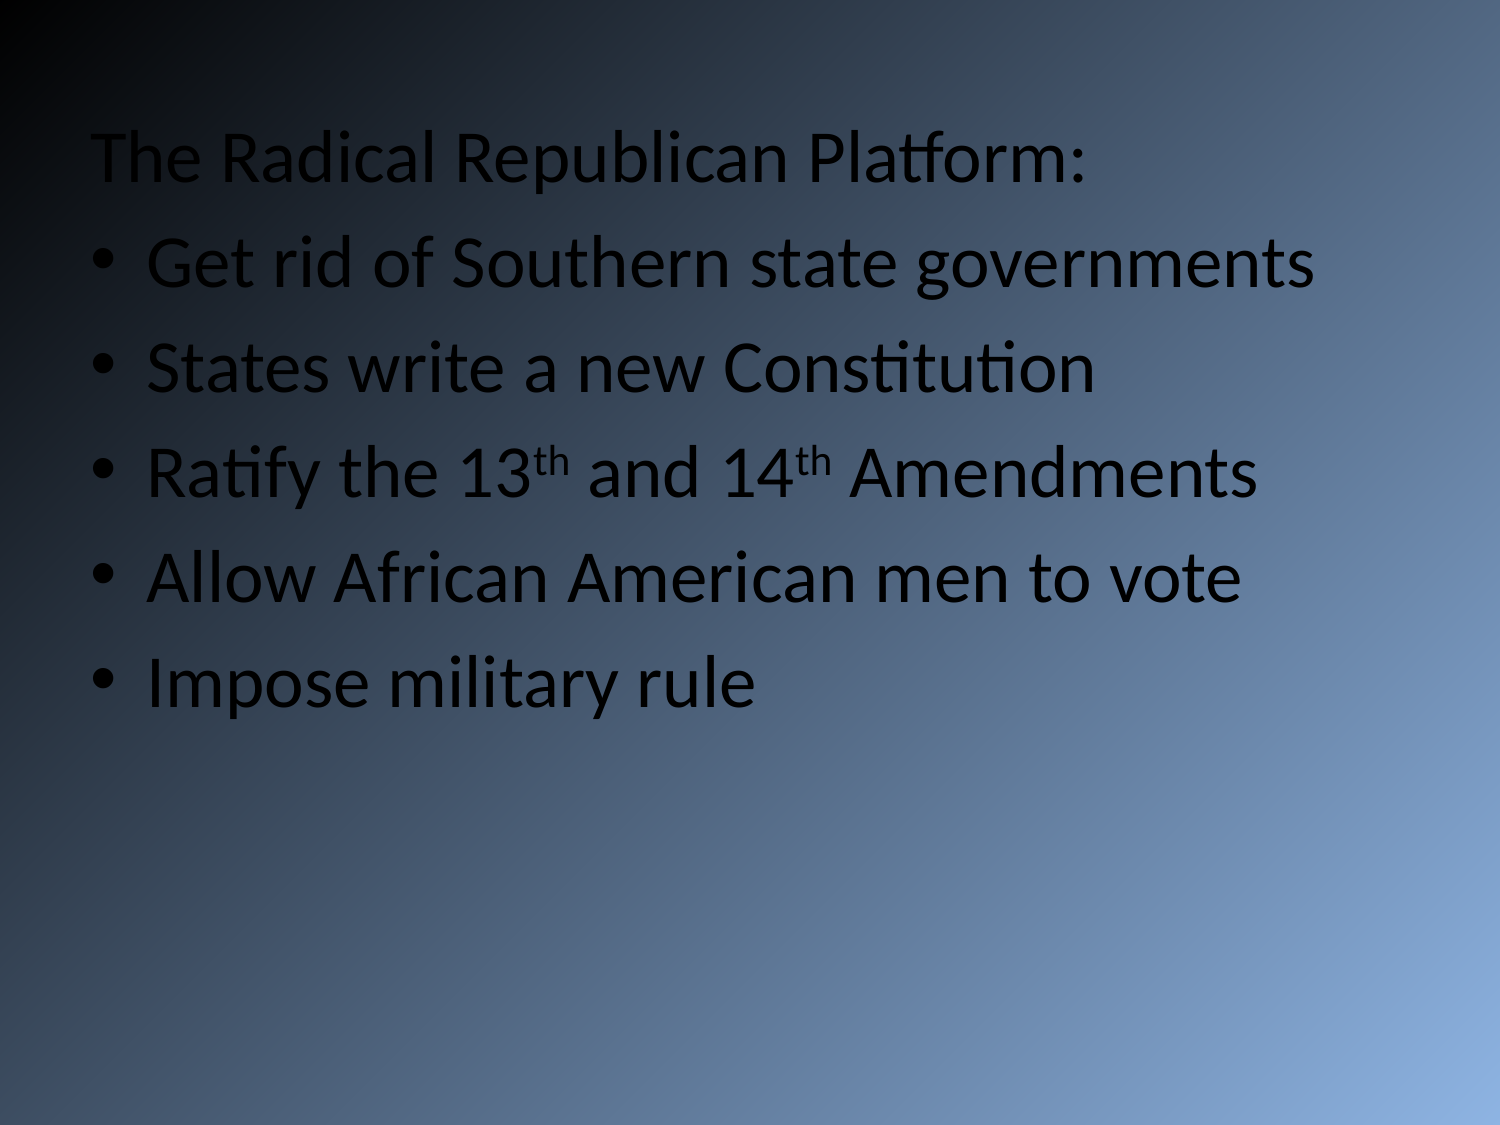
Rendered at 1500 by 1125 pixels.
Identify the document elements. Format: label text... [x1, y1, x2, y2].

list The Radical Republican Platform: Get rid of Southern state governments States write a new Constitution Ratify the 13th and 14th Amendments Allow African American men to vote Impose military rule [75, 99, 1425, 1038]
